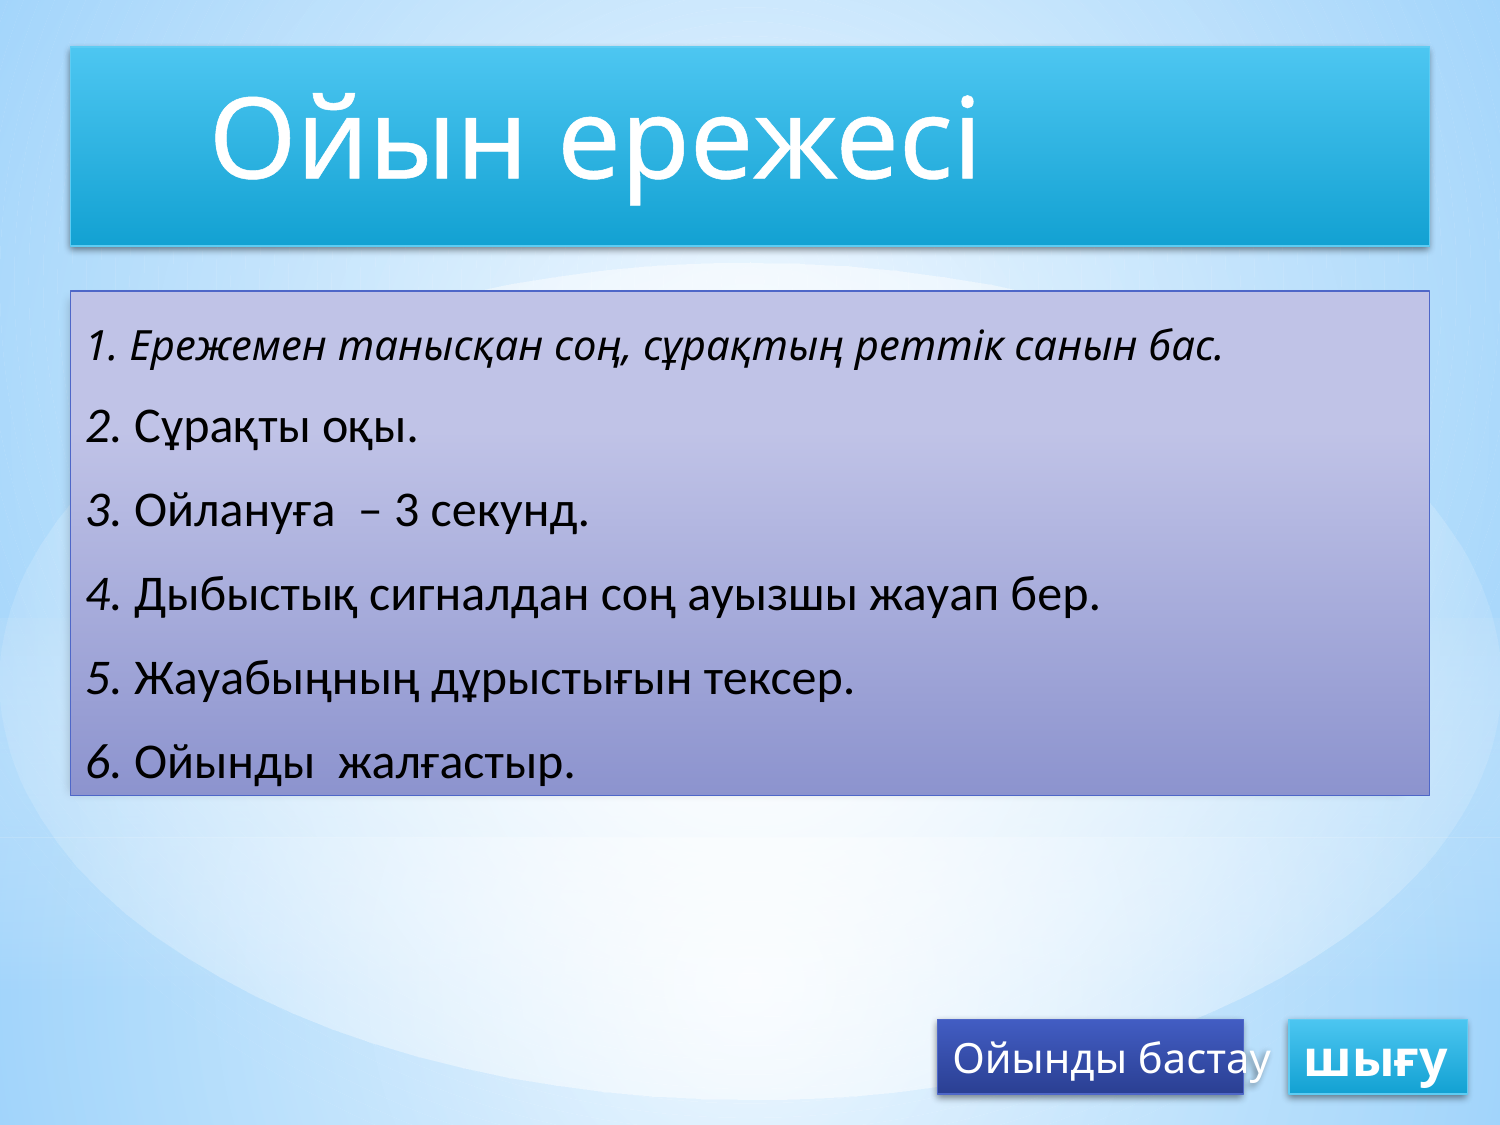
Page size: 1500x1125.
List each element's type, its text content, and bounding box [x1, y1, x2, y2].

text_box [70, 46, 1430, 247]
text_box 1. Ережемен танысқан соң, сұрақтың реттік санын бас. 2. Сұрақты оқы. 3. Ойлануға – 3 секунд. 4. Дыбыстық сигналдан соң ауызшы жауап бер. 5. Жауабыңның дұрыстығын тексер. 6. Ойынды жалғастыр. [70, 290, 1430, 796]
text_box Ойынды бастау [937, 1019, 1244, 1095]
text_box Ойын ережесі [193, 58, 997, 209]
text_box шығу [1288, 1019, 1468, 1095]
